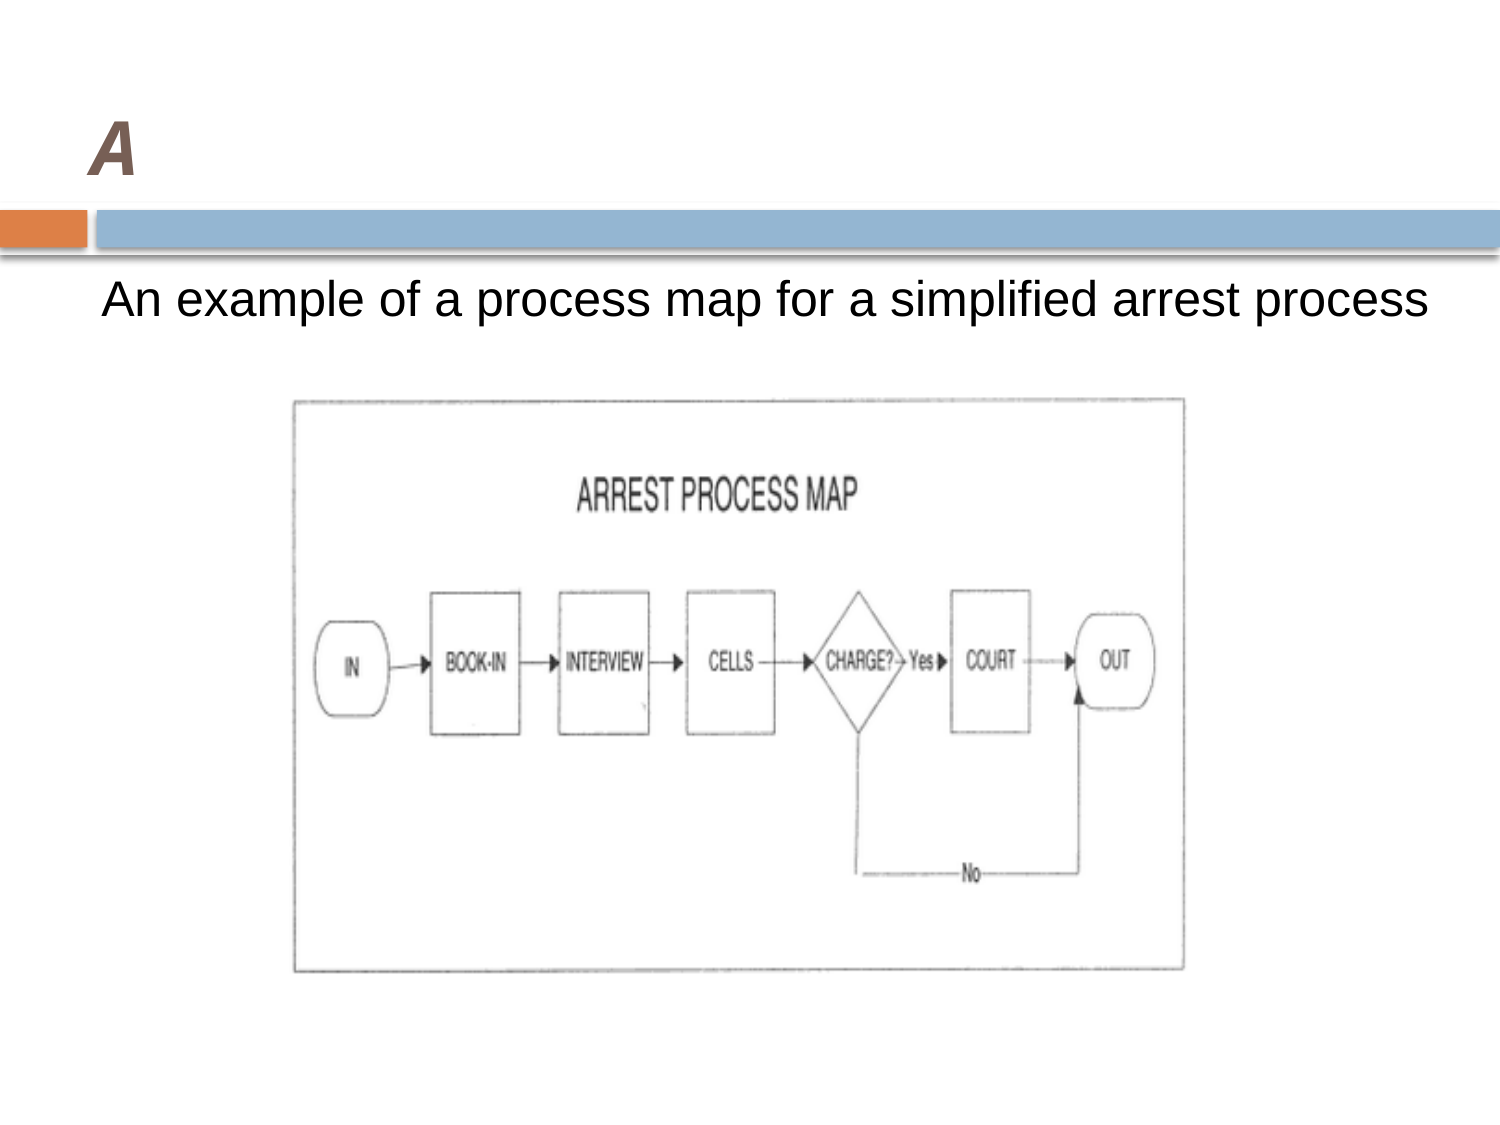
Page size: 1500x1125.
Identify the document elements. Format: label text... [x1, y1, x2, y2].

picture [288, 396, 1189, 977]
title A [76, 90, 1352, 213]
text_box An example of a process map for a simplified arrest process [86, 265, 1447, 335]
